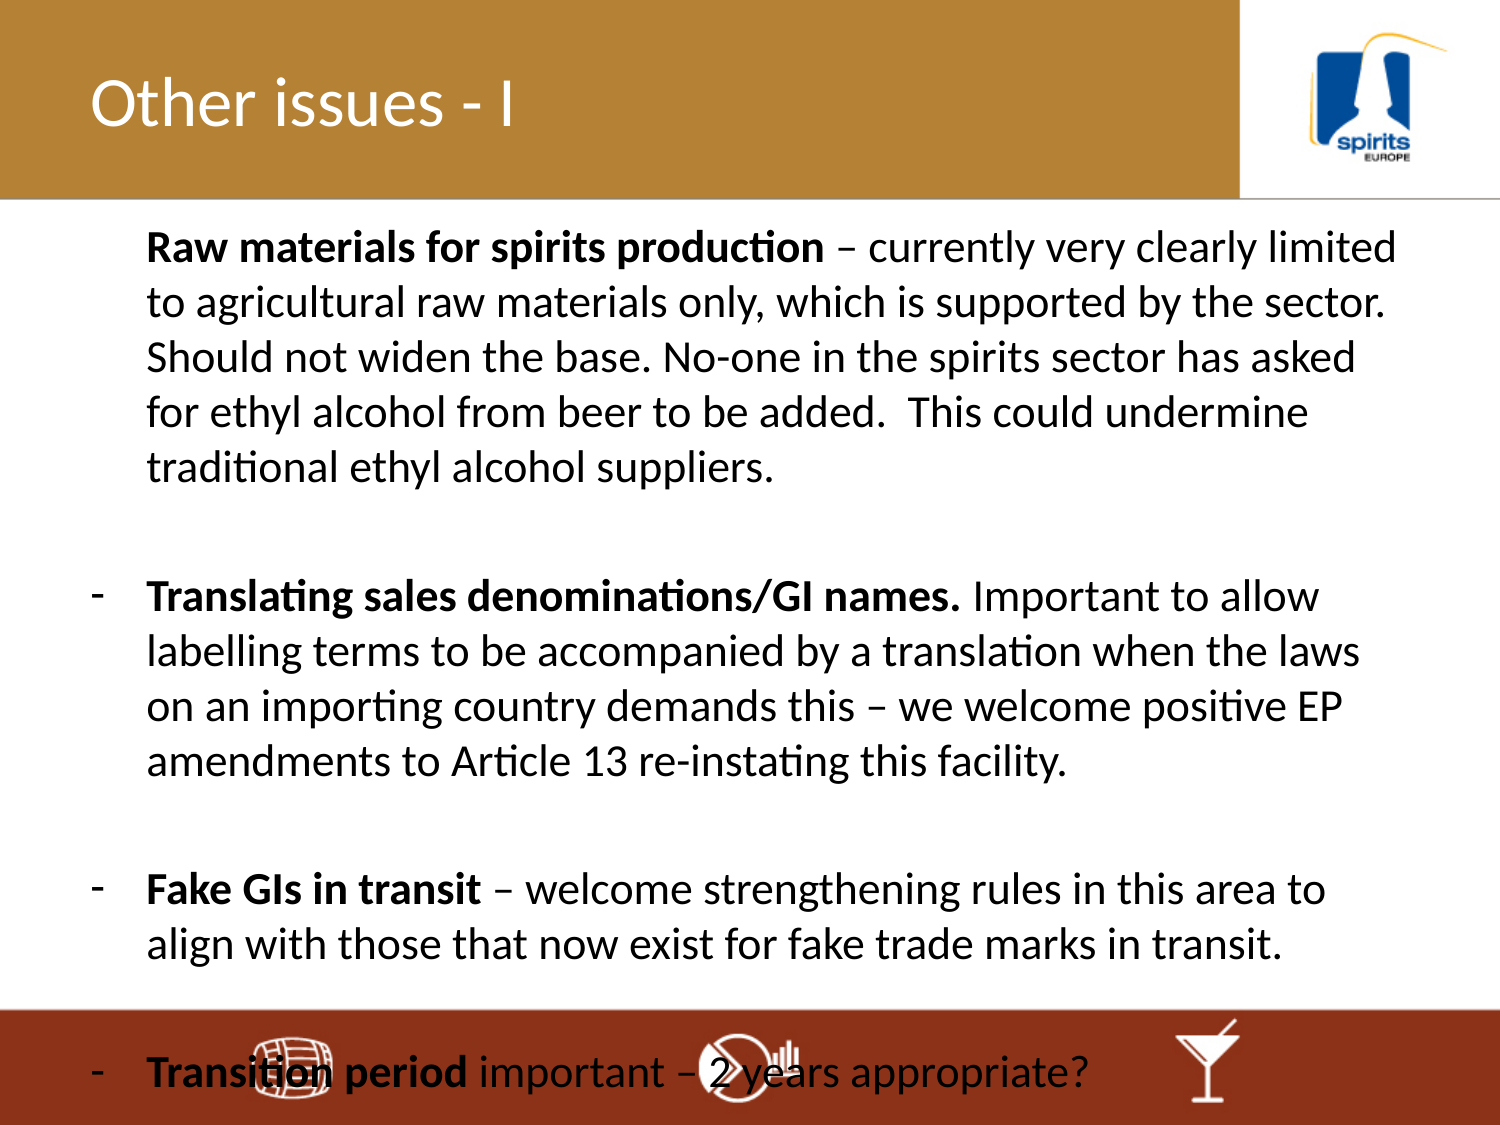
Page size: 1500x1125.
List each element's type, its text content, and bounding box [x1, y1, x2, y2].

title Other issues - I [75, 26, 1202, 170]
list Raw materials for spirits production – currently very clearly limited to agricultural raw materials only, which is supported by the sector. Should not widen the base. No-one in the spirits sector has asked for ethyl alcohol from beer to be added. This could undermine traditional ethyl alcohol suppliers. Translating sales denominations/GI names. Important to allow labelling terms to be accompanied by a translation when the laws on an importing country demands this – we welcome positive EP amendments to Article 13 re-instating this facility. Fake GIs in transit – welcome strengthening rules in this area to align with those that now exist for fake trade marks in transit. Transition period important – 2 years appropriate? [75, 204, 1425, 970]
picture [0, 0, 1500, 1125]
